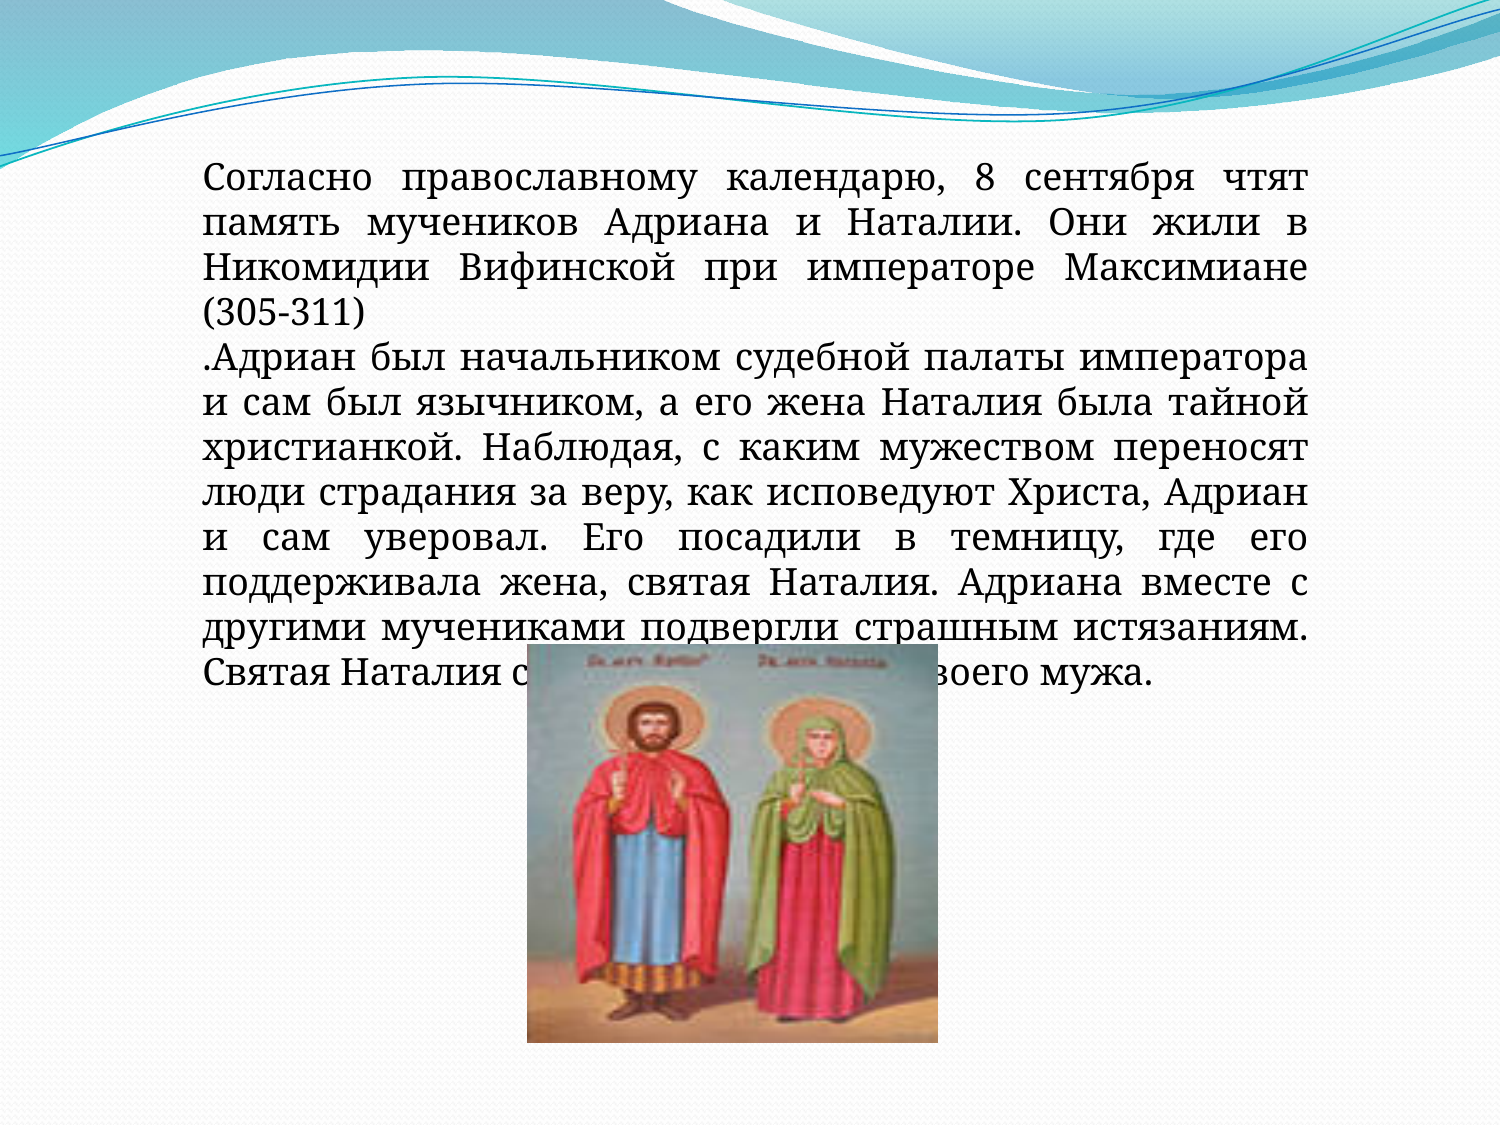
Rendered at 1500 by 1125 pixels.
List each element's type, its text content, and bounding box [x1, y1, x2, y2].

picture [527, 644, 938, 1044]
text_box Согласно православному календарю, 8 сентября чтят память мучеников Адриана и Наталии. Они жили в Никомидии Вифинской при императоре Максимиане (305-311) .Адриан был начальником судебной палаты императора и сам был язычником, а его жена Наталия была тайной христианкой. Наблюдая, с каким мужеством переносят люди страдания за веру, как исповедуют Христа, Адриан и сам уверовал. Его посадили в темницу, где его поддерживала жена, святая Наталия. Адриана вместе с другими мучениками подвергли страшным истязаниям. Святая Наталия скончалась на гробе своего мужа. [187, 145, 1325, 836]
